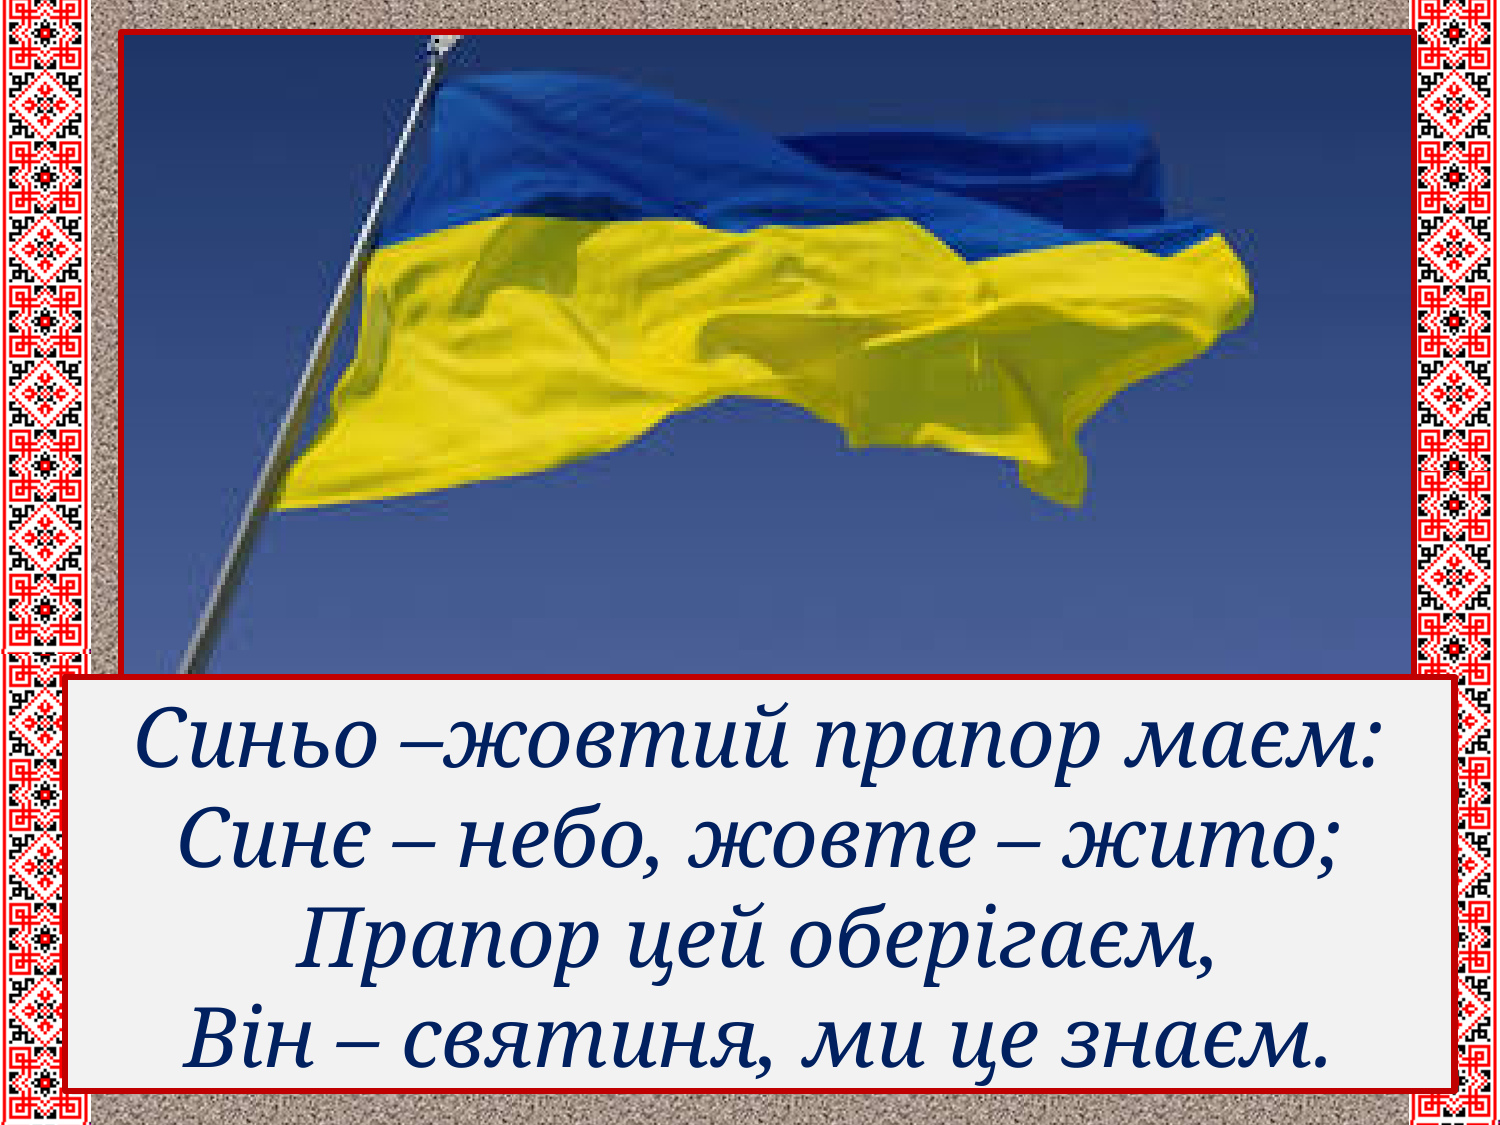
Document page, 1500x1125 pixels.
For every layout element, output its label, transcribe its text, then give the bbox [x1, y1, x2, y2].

text_box Синьо –жовтий прапор маєм: Синє – небо, жовте – жито; Прапор цей оберігаєм, Він – святиня, ми це знаєм. [95, 676, 1404, 1092]
picture [0, 0, 1500, 1125]
